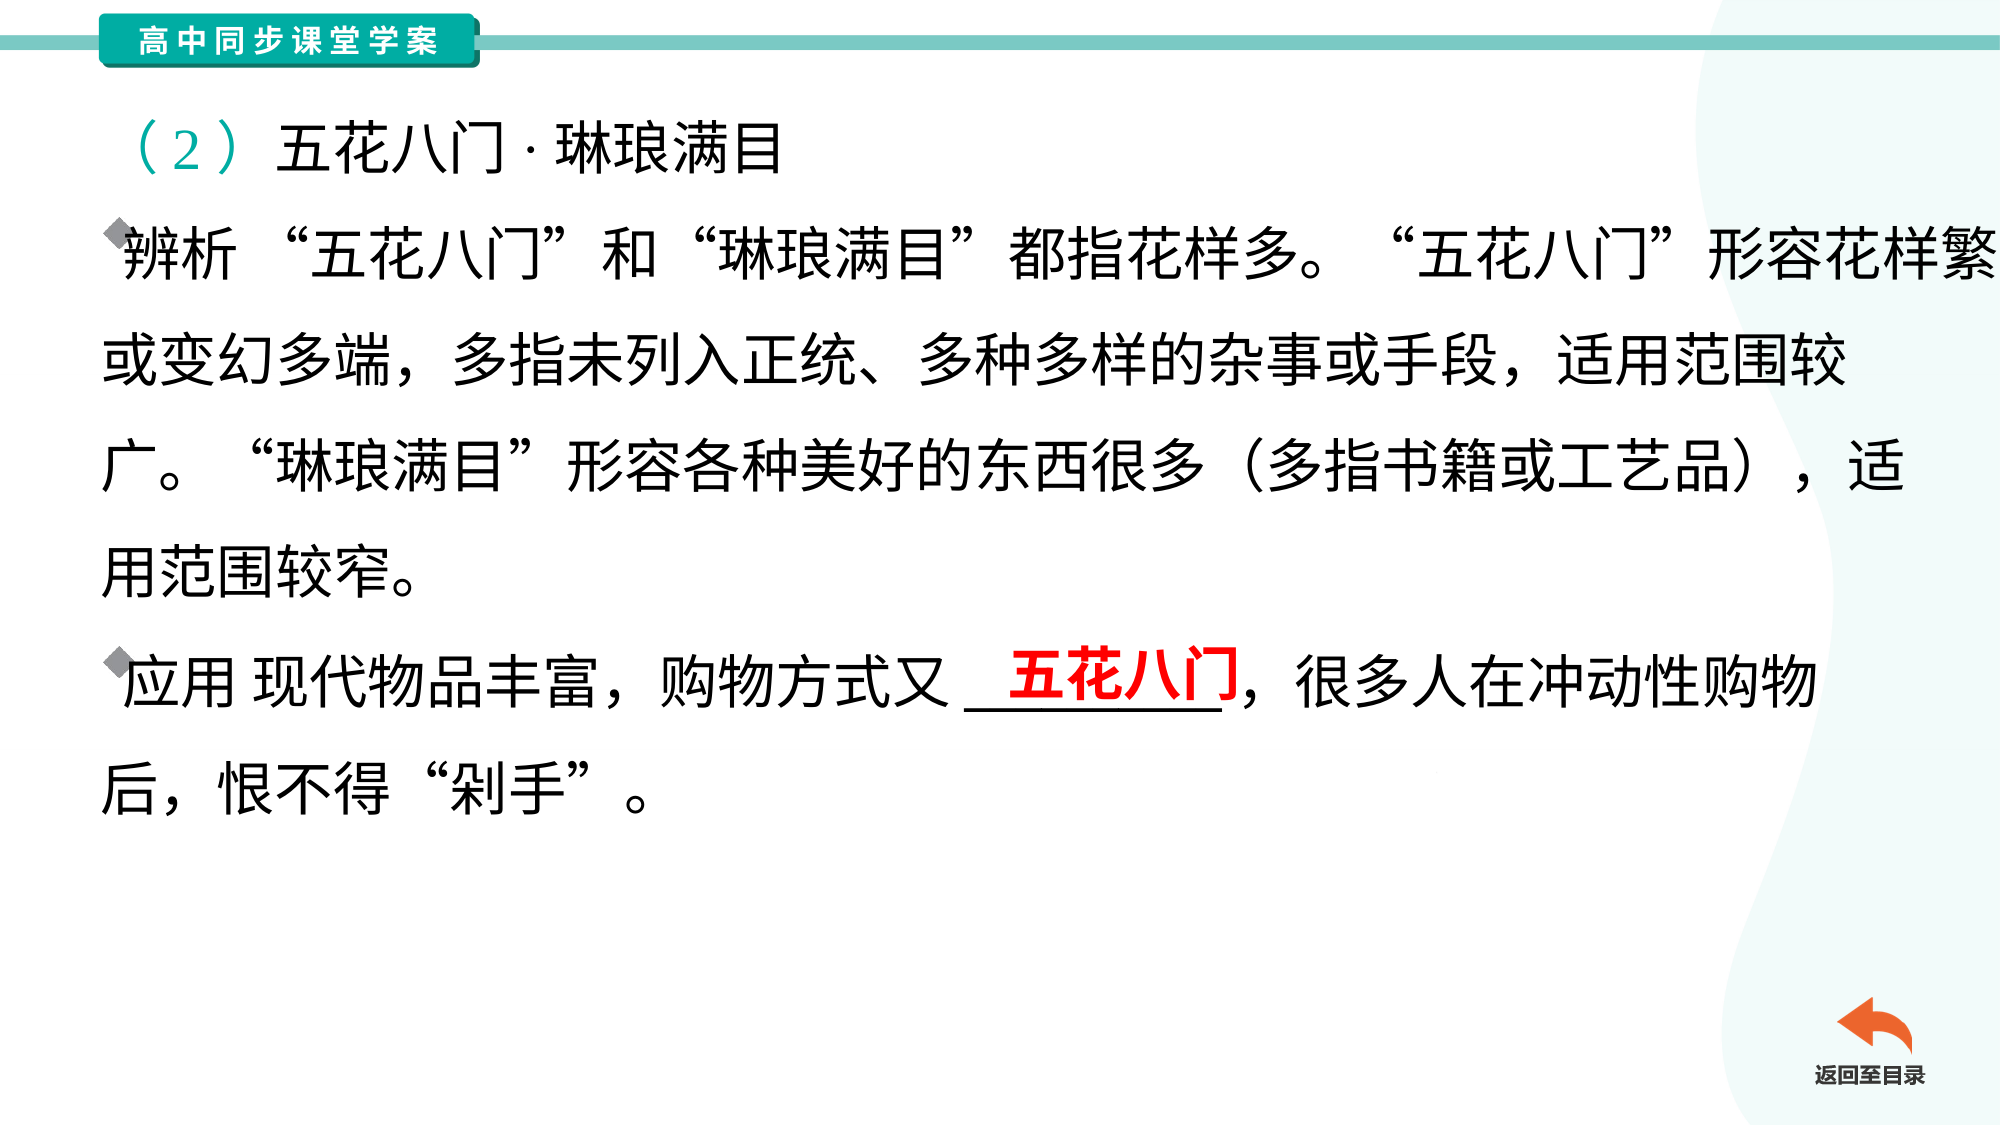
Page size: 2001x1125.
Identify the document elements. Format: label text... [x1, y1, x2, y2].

text_box 应用 现代物品丰富，购物方式又__________，很多人在冲动性购物 后，恨不得“剁手”。 [100, 609, 1899, 822]
text_box （2）五花八门·琳琅满目 [100, 76, 1899, 180]
picture [0, 0, 2000, 1125]
text_box 辨析 “五花八门”和“琳琅满目”都指花样多。“五花八门”形容花样繁多 或变幻多端，多指未列入正统、多种多样的杂事或手段，适用范围较 广。“琳琅满目”形容各种美好的东西很多（多指书籍或工艺品），适 用范围较窄。 [100, 180, 1899, 606]
text_box 五花八门 [985, 604, 1263, 707]
